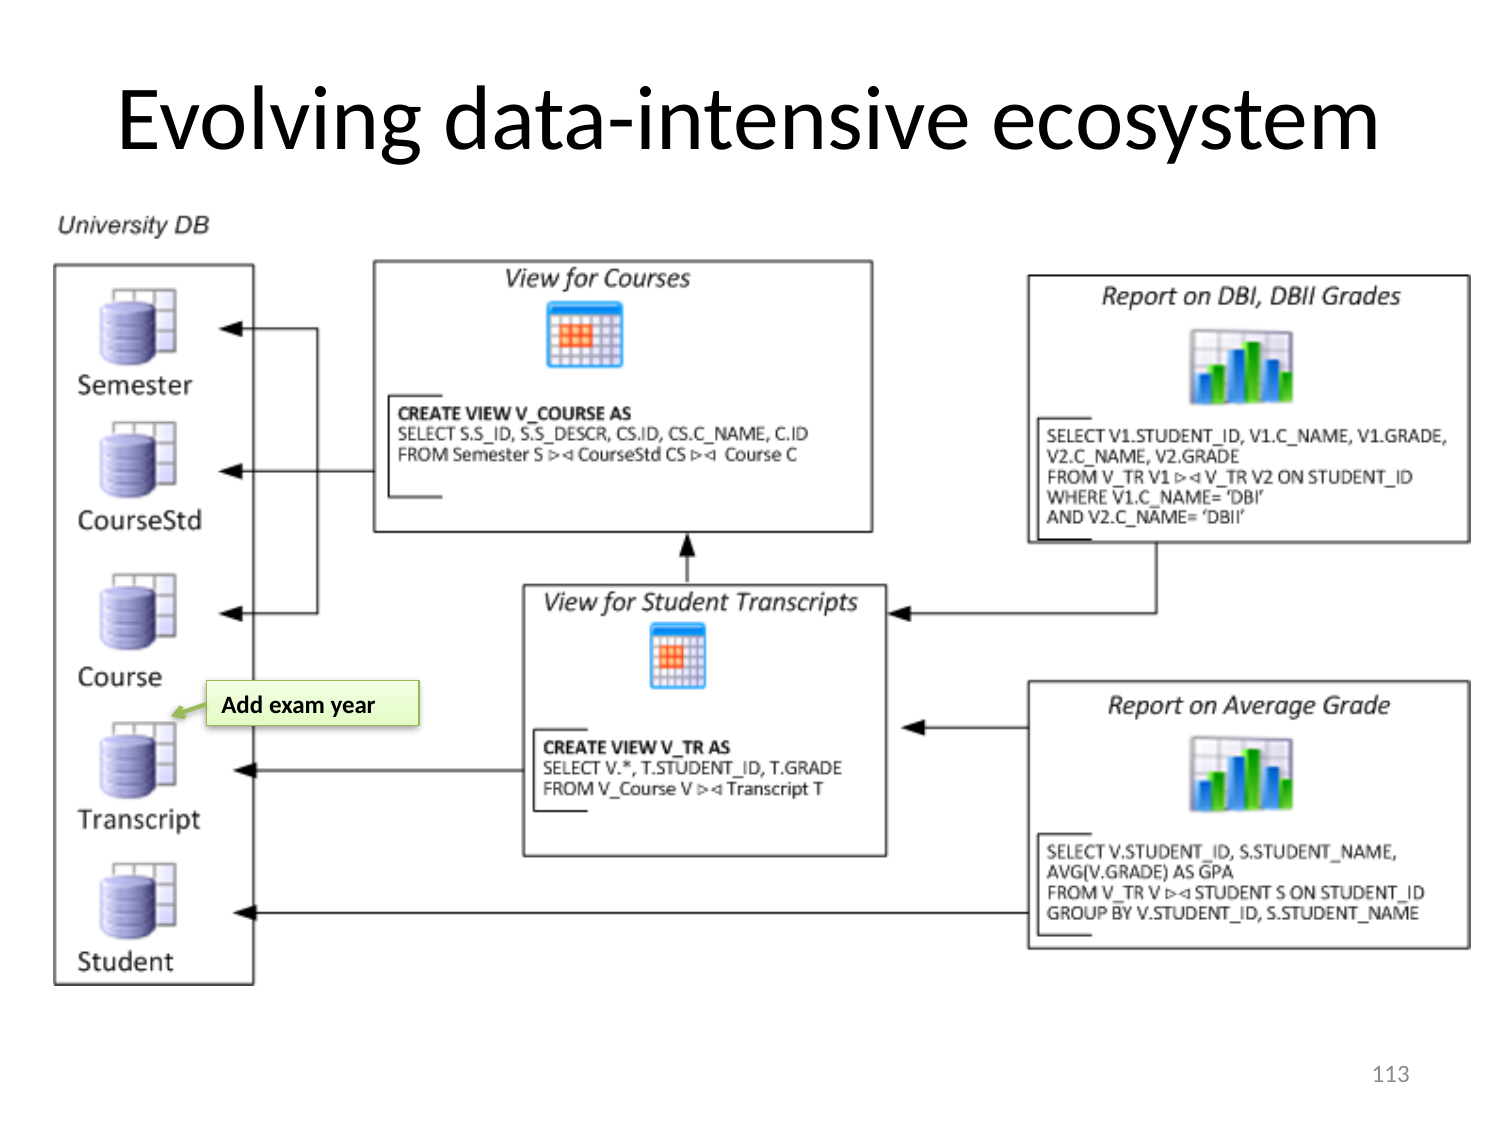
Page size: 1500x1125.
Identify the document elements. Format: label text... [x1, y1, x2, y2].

title Evolving data-intensive ecosystem [75, 19, 1425, 206]
picture [52, 207, 1471, 986]
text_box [170, 703, 207, 717]
slide_number 113 [1074, 1042, 1425, 1103]
